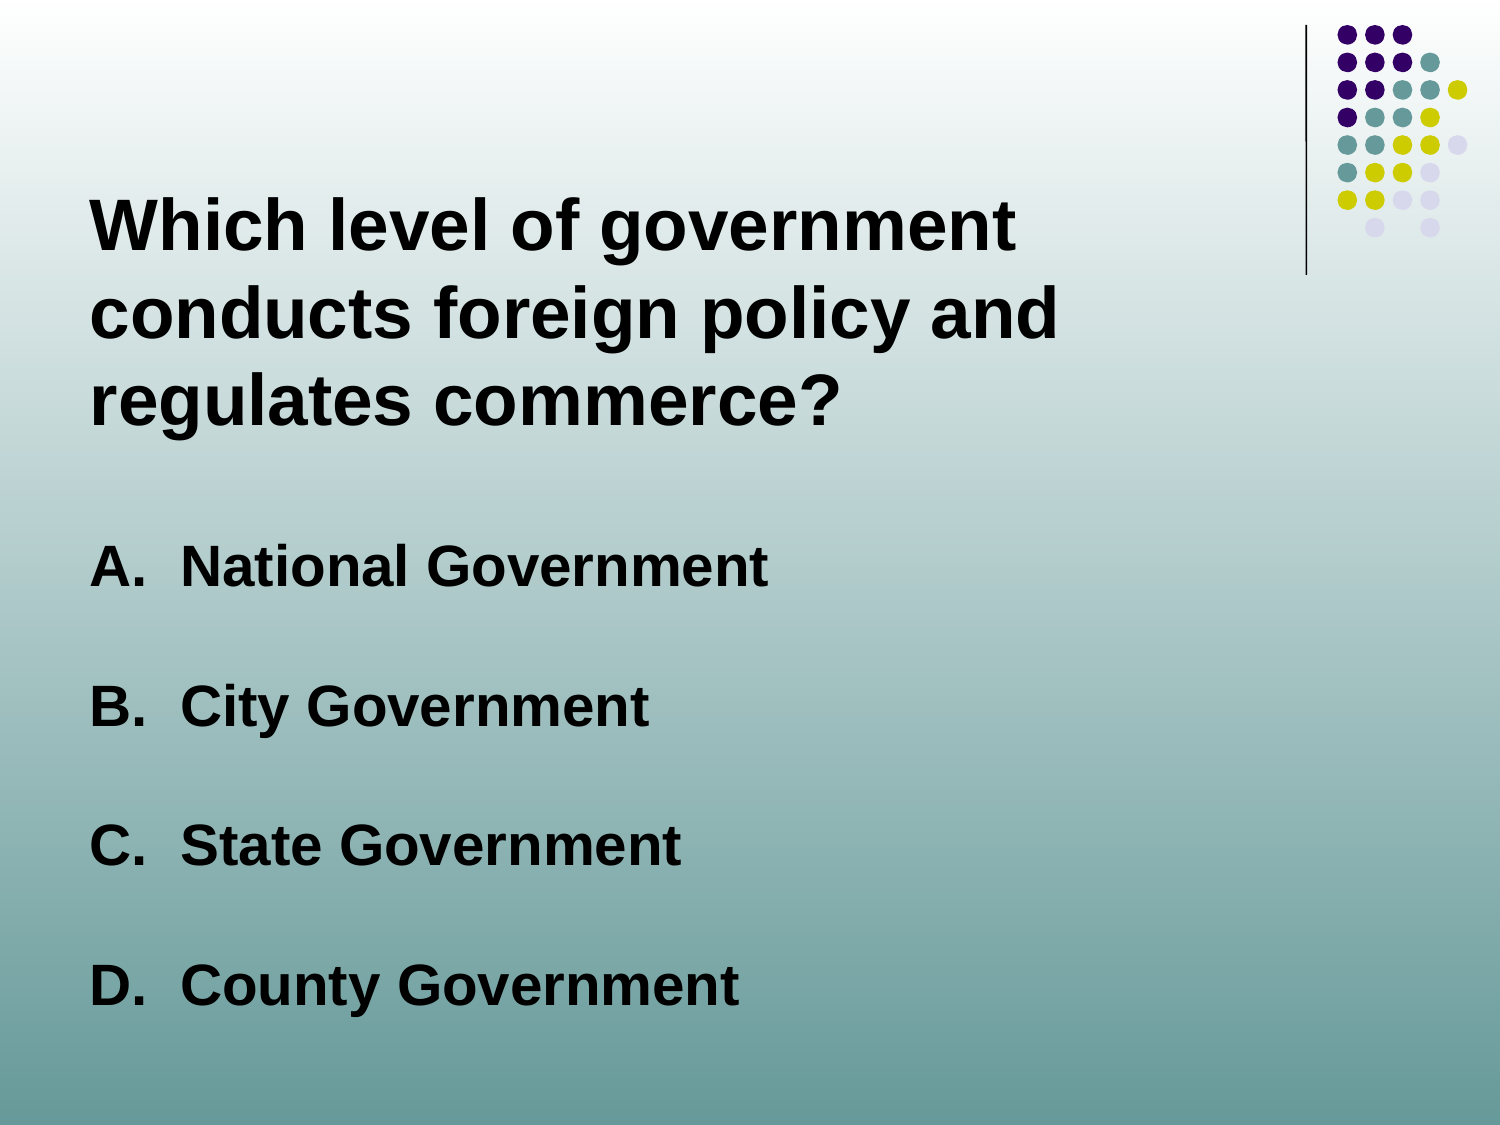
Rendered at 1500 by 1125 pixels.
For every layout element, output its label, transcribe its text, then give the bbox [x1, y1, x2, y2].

text_box Which level of government conducts foreign policy and regulates commerce? A. National Government B. City Government C. State Government D. County Government [75, 899, 1313, 1113]
